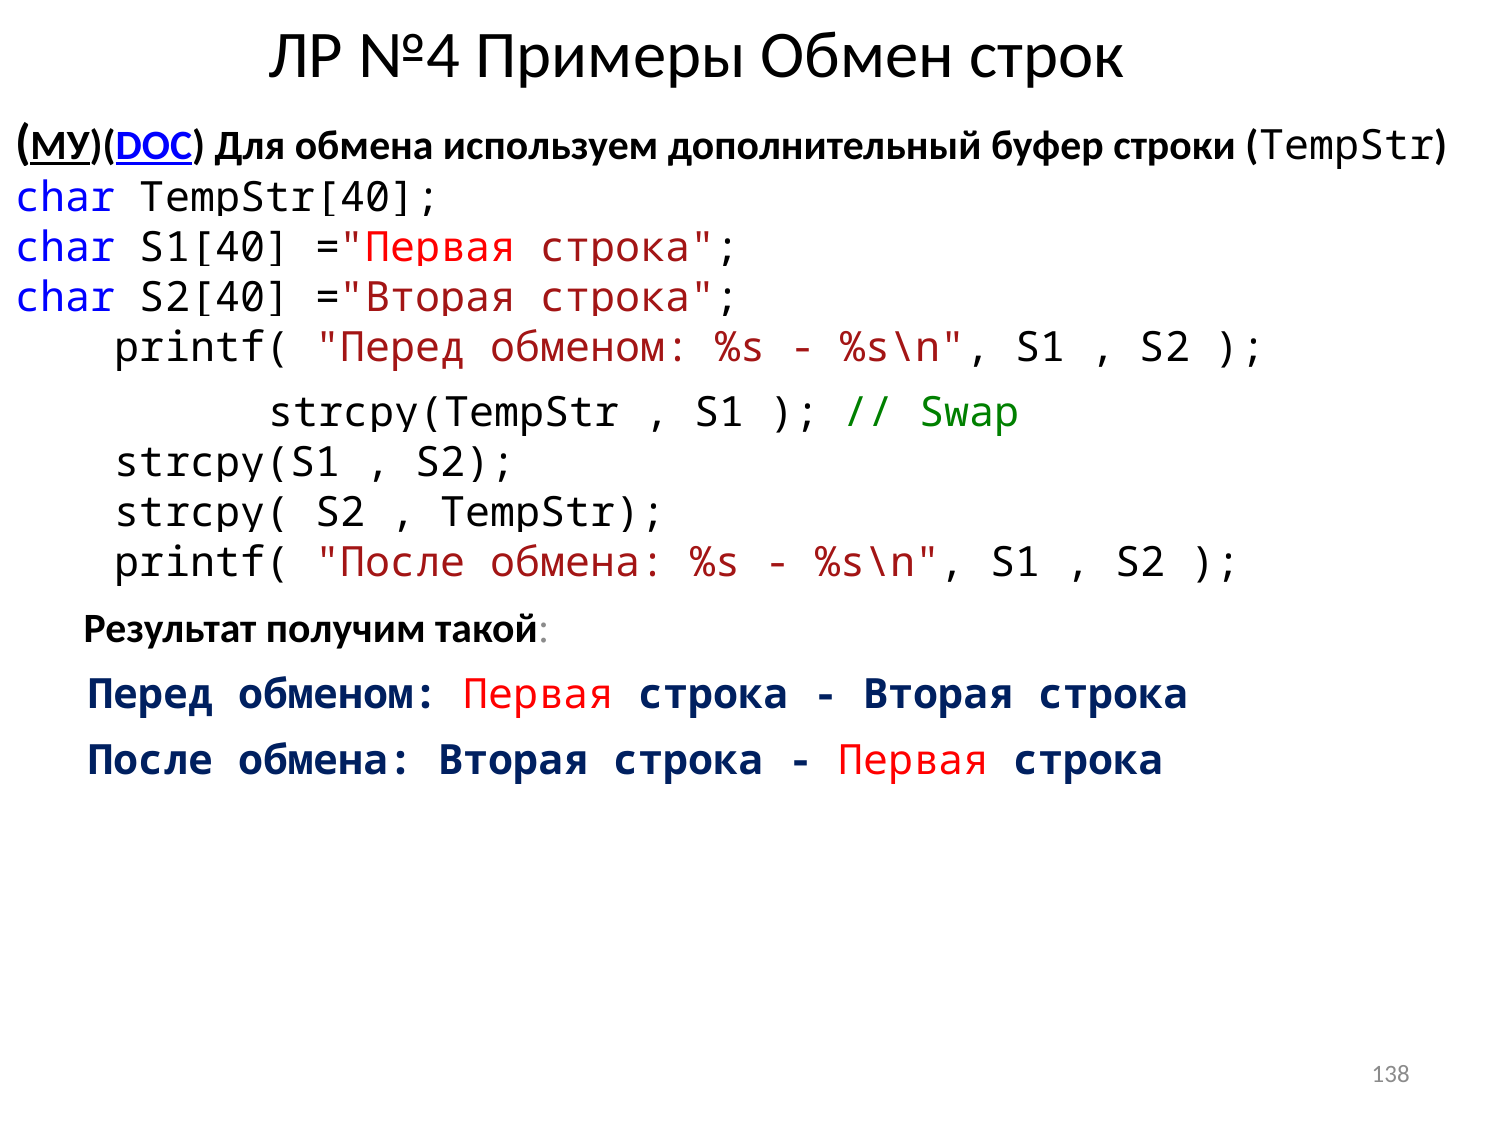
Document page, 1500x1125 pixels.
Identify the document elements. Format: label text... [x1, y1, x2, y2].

slide_number 138 [1074, 1042, 1425, 1103]
text_box (МУ)(DOC) Для обмена используем дополнительный буфер строки (TempStr) char TempStr[40]; char S1[40] ="Первая строка"; char S2[40] ="Вторая строка"; printf( "Перед обменом: %s - %s\n", S1 , S2 ); strcpy(TempStr , S1 ); // Swap strcpy(S1 , S2); strcpy( S2 , TempStr); printf( "После обмена: %s - %s\n", S1 , S2 ); Результат получим такой: Перед обменом: Первая строка - Вторая строка После обмена: Вторая строка - Первая строка [0, 101, 1500, 1035]
title ЛР №4 Примеры Обмен строк [206, 0, 1188, 101]
